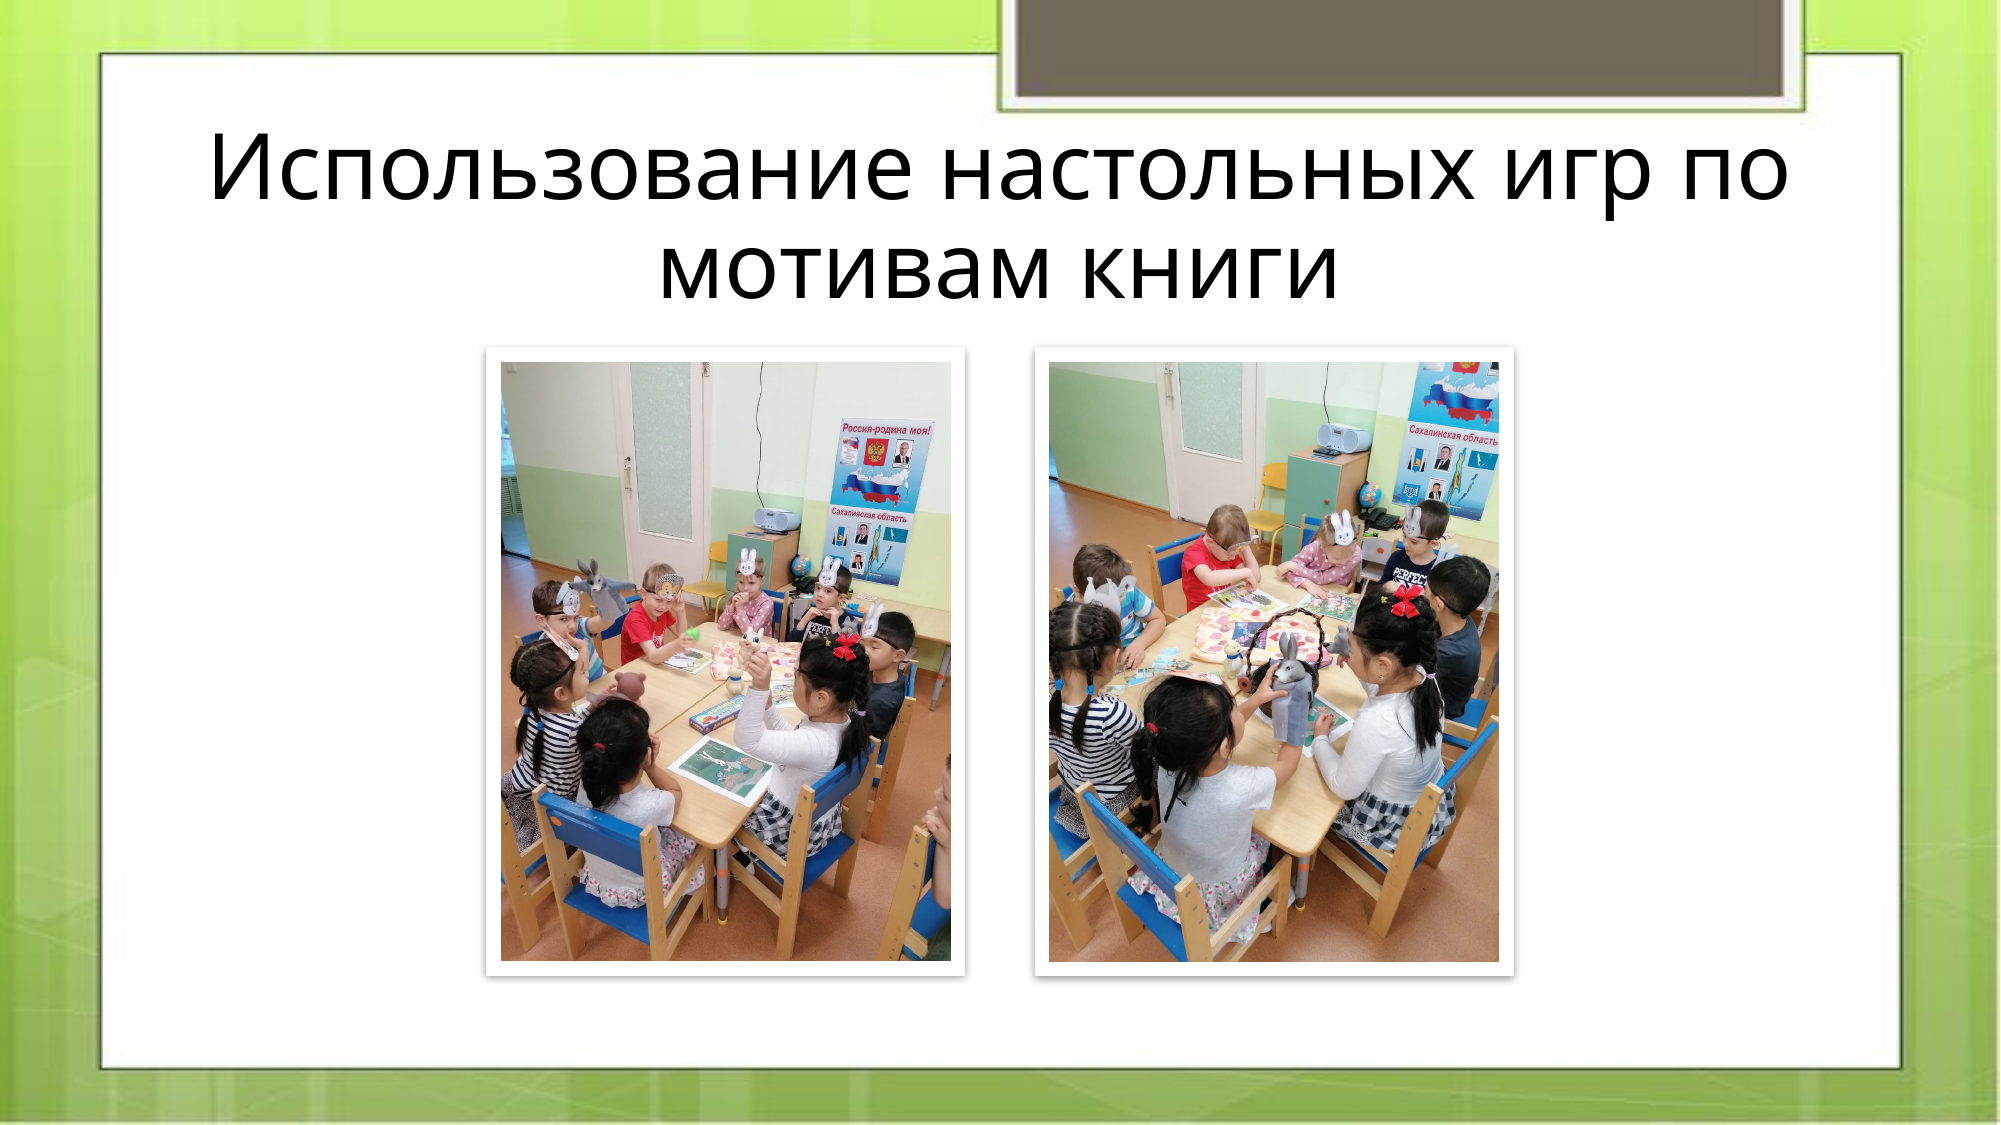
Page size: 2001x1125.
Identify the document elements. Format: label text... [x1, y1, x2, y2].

picture [0, 0, 2001, 1125]
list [500, 361, 951, 962]
title Использование настольных игр по мотивам книги [137, 110, 1863, 328]
